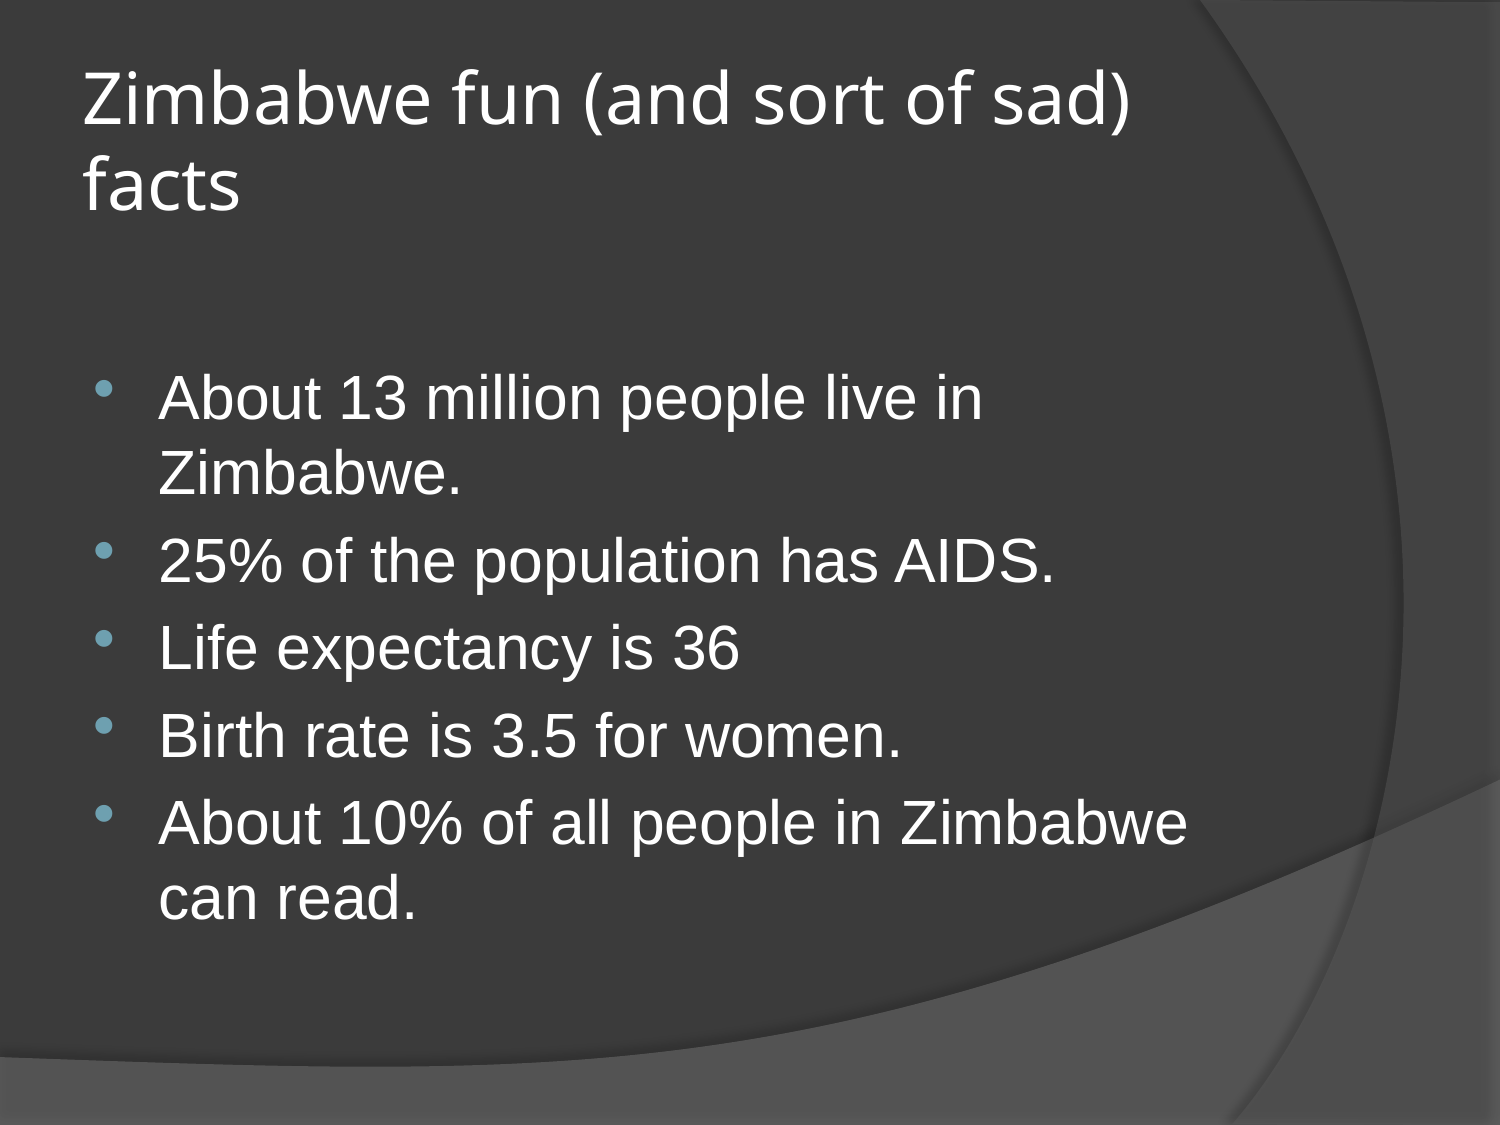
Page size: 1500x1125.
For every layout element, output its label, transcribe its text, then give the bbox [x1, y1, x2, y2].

title Zimbabwe fun (and sort of sad) facts [75, 45, 1300, 233]
list About 13 million people live in Zimbabwe. 25% of the population has AIDS. Life expectancy is 36 Birth rate is 3.5 for women. About 10% of all people in Zimbabwe can read. [75, 262, 1300, 1005]
